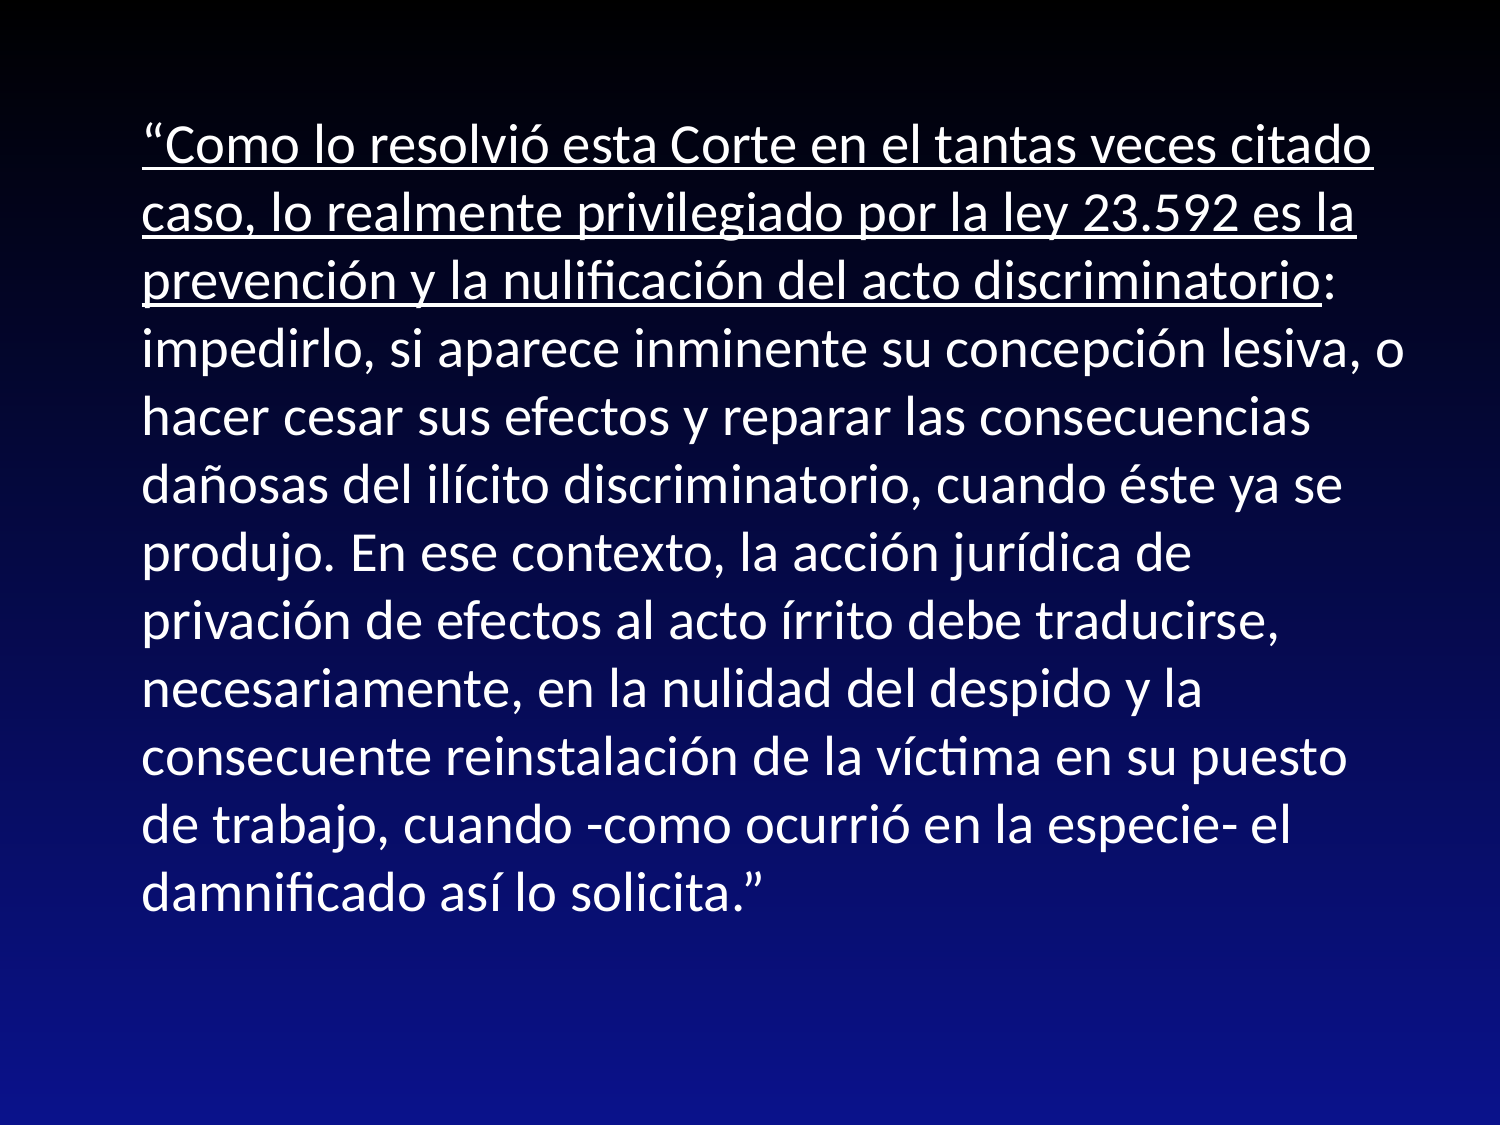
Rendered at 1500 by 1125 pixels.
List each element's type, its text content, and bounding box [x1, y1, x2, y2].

list “Como lo resolvió esta Corte en el tantas veces citado caso, lo realmente privilegiado por la ley 23.592 es la prevención y la nulificación del acto discriminatorio: impedirlo, si aparece inminente su concepción lesiva, o hacer cesar sus efectos y reparar las consecuencias dañosas del ilícito discriminatorio, cuando éste ya se produjo. En ese contexto, la acción jurídica de privación de efectos al acto írrito debe traducirse, necesariamente, en la nulidad del despido y la consecuente reinstalación de la víctima en su puesto de trabajo, cuando -como ocurrió en la especie- el damnificado así lo solicita.” [74, 30, 1426, 1006]
